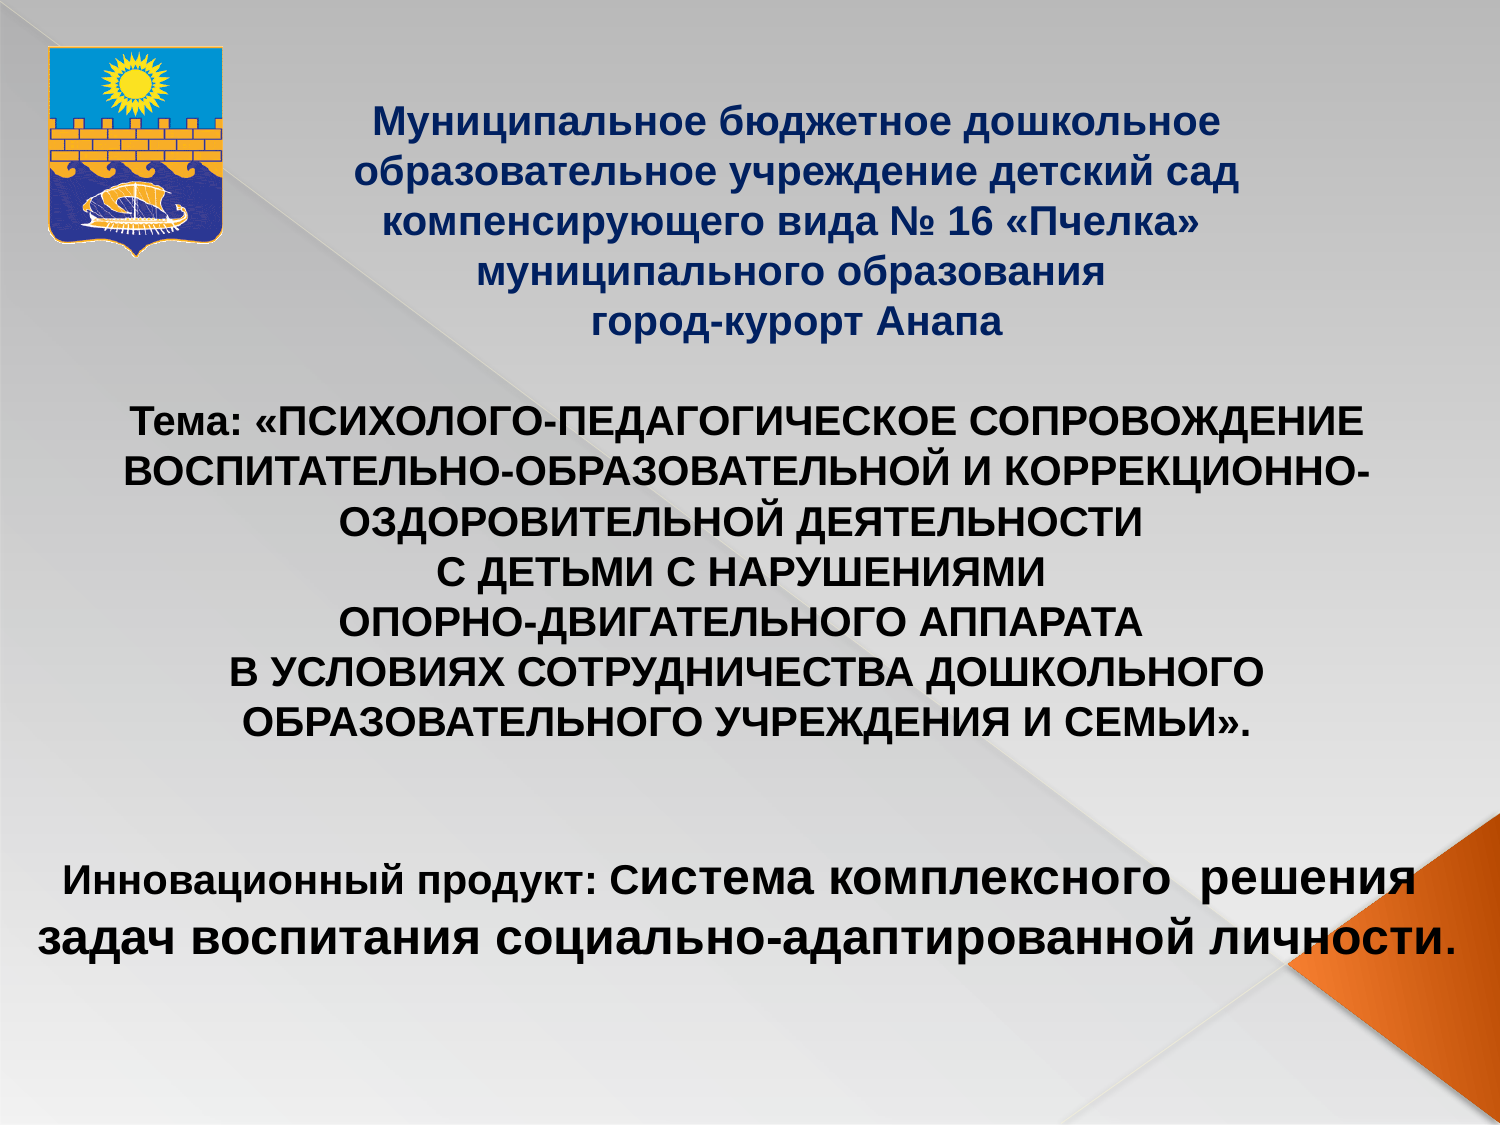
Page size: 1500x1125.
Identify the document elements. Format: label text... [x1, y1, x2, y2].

title Муниципальное бюджетное дошкольное образовательное учреждение детский сад компенсирующего вида № 16 «Пчелка» муниципального образования город-курорт Анапа [119, 0, 1395, 352]
picture [47, 46, 223, 258]
picture [104, 57, 166, 114]
subtitle Тема: «ПСИХОЛОГО-ПЕДАГОГИЧЕСКОЕ СОПРОВОЖДЕНИЕ ВОСПИТАТЕЛЬНО-ОБРАЗОВАТЕЛЬНОЙ И КОРРЕКЦИОННО-ОЗДОРОВИТЕЛЬНОЙ ДЕЯТЕЛЬНОСТИ С ДЕТЬМИ С НАРУШЕНИЯМИ ОПОРНО-ДВИГАТЕЛЬНОГО АППАРАТА В УСЛОВИЯХ СОТРУДНИЧЕСТВА ДОШКОЛЬНОГО ОБРАЗОВАТЕЛЬНОГО УЧРЕЖДЕНИЯ И СЕМЬИ». Инновационный продукт: Система комплексного решения задач воспитания социально-адаптированной личности. [0, 386, 1500, 1125]
